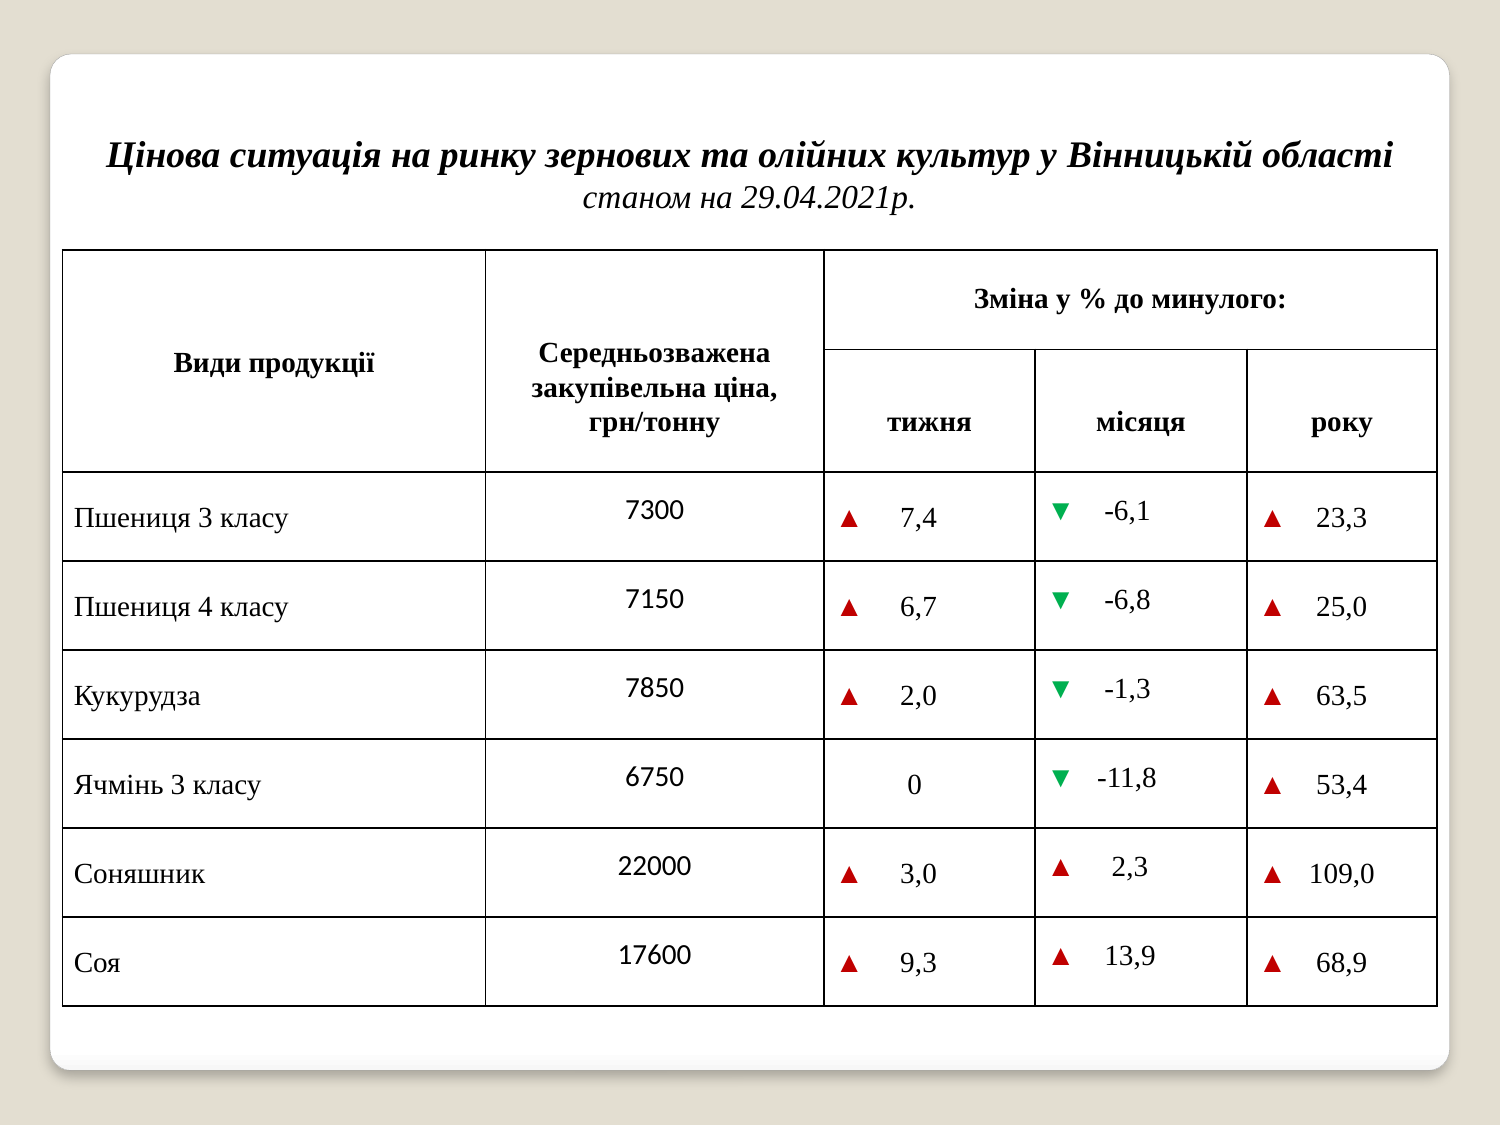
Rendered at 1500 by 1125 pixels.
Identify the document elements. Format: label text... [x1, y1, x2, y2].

table_cell тижня [825, 350, 1034, 471]
table_cell Ячмінь 3 класу [63, 740, 485, 827]
table_cell ▲ 2,0 [825, 651, 1034, 738]
table_cell 7300 [486, 473, 823, 560]
table_cell ▲ 7,4 [825, 473, 1034, 560]
table_cell 6750 [486, 740, 823, 827]
table_cell року [1248, 350, 1436, 471]
table_cell місяця [1036, 350, 1246, 471]
table_header Цінова ситуація на ринку зернових та олійних культур у Вінницькій області станом на 29.04.2021р. [62, 75, 1437, 249]
table_cell ▲ 6,7 [825, 562, 1034, 649]
table_cell Середньозважена закупівельна ціна, грн/тонну [486, 251, 823, 471]
table_cell Зміна у % до минулого: [825, 251, 1436, 349]
table_cell ▲ 3,0 [825, 829, 1034, 916]
table_cell Соняшник [63, 829, 485, 916]
table_cell 7850 [486, 651, 823, 738]
table_cell ▼ -6,8 [1036, 562, 1246, 649]
text_box [0, 0, 1500, 75]
table_cell Пшениця 3 класу [63, 473, 485, 560]
table_cell Пшениця 4 класу [63, 562, 485, 649]
table_cell Види продукції [63, 251, 485, 471]
table_cell ▲ 25,0 [1248, 562, 1436, 649]
table_cell ▲ 109,0 [1248, 829, 1436, 916]
table_cell ▲ 9,3 [825, 918, 1034, 1005]
table_cell ▲ 2,3 [1036, 829, 1246, 916]
table_cell ▼ -1,3 [1036, 651, 1246, 738]
table_cell 0 [825, 740, 1034, 827]
table_cell ▲ 53,4 [1248, 740, 1436, 827]
table_cell ▼ -11,8 [1036, 740, 1246, 827]
table_cell ▼ -6,1 [1036, 473, 1246, 560]
table_cell ▲ 68,9 [1248, 918, 1436, 1005]
table_cell ▲ 63,5 [1248, 651, 1436, 738]
table_cell Соя [63, 918, 485, 1005]
table_cell ▲ 23,3 [1248, 473, 1436, 560]
table_cell 22000 [486, 829, 823, 916]
table_cell 17600 [486, 918, 823, 1005]
table_cell 7150 [486, 562, 823, 649]
table_cell Кукурудза [63, 651, 485, 738]
table_cell ▲ 13,9 [1036, 918, 1246, 1005]
